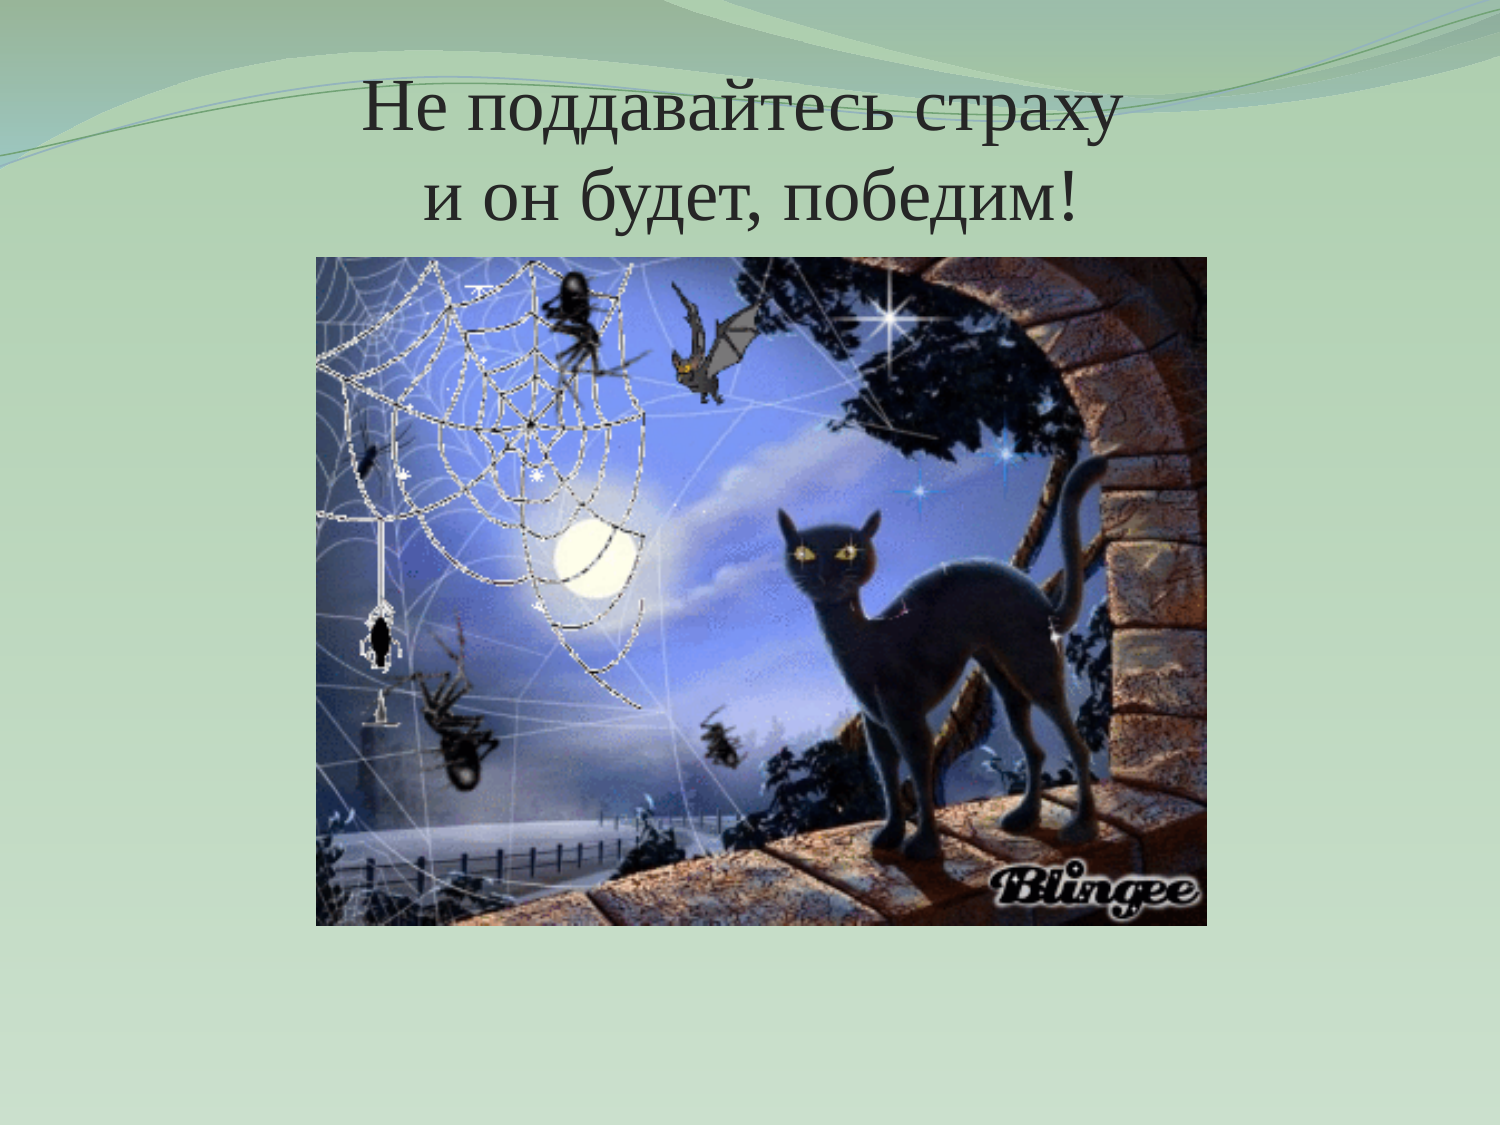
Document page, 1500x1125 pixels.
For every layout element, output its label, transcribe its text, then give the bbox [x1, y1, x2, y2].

picture [315, 257, 1207, 926]
text_box Не поддавайтесь страху и он будет, победим! [163, 47, 1336, 243]
